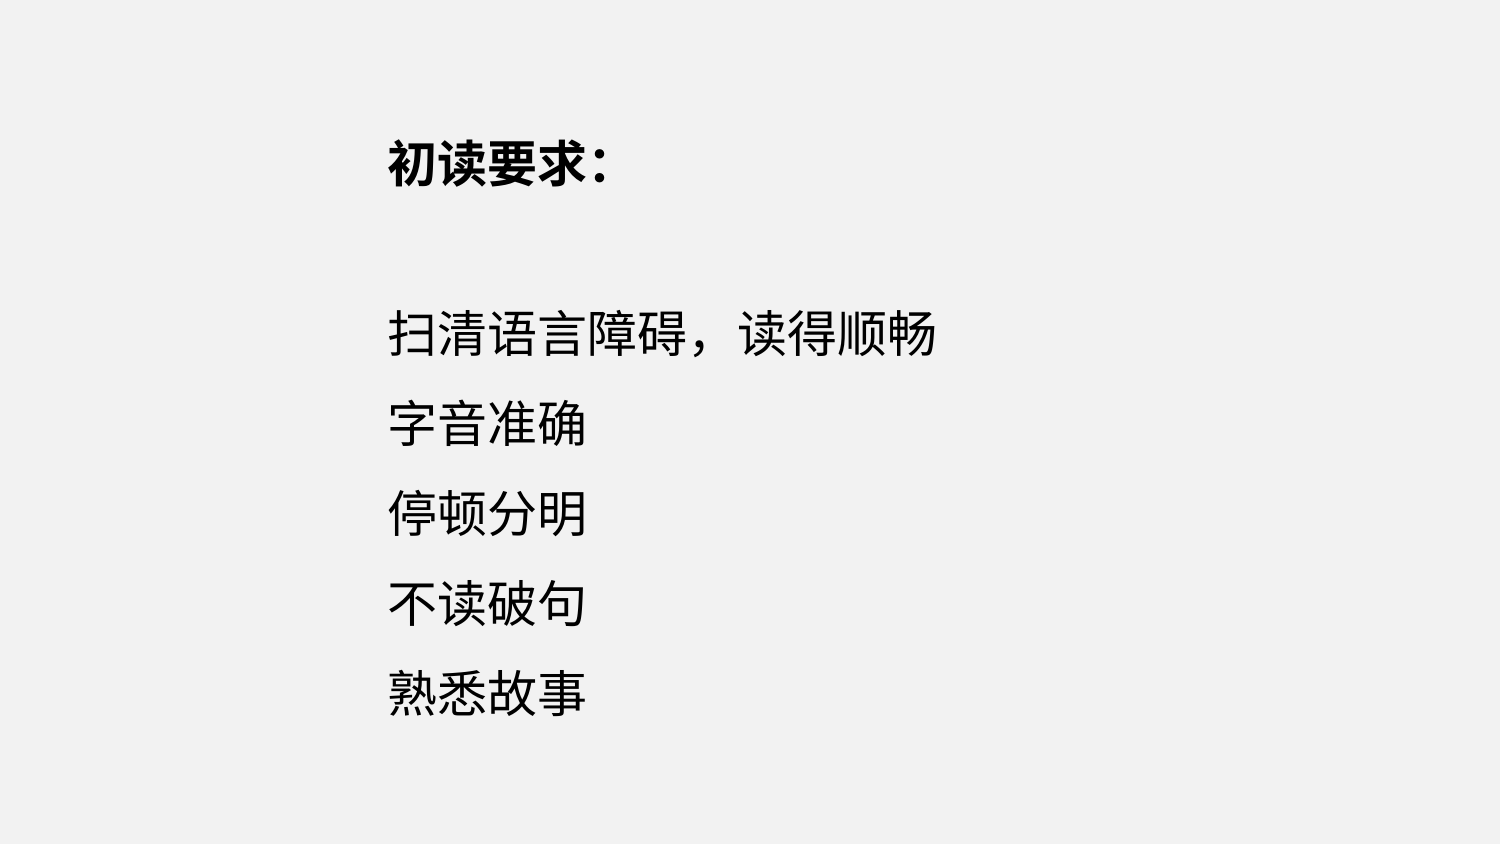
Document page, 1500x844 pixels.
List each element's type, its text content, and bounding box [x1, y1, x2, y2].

text_box 初读要求： 扫清语言障碍，读得顺畅 字音准确 停顿分明 不读破句 熟悉故事 [316, 94, 1082, 730]
